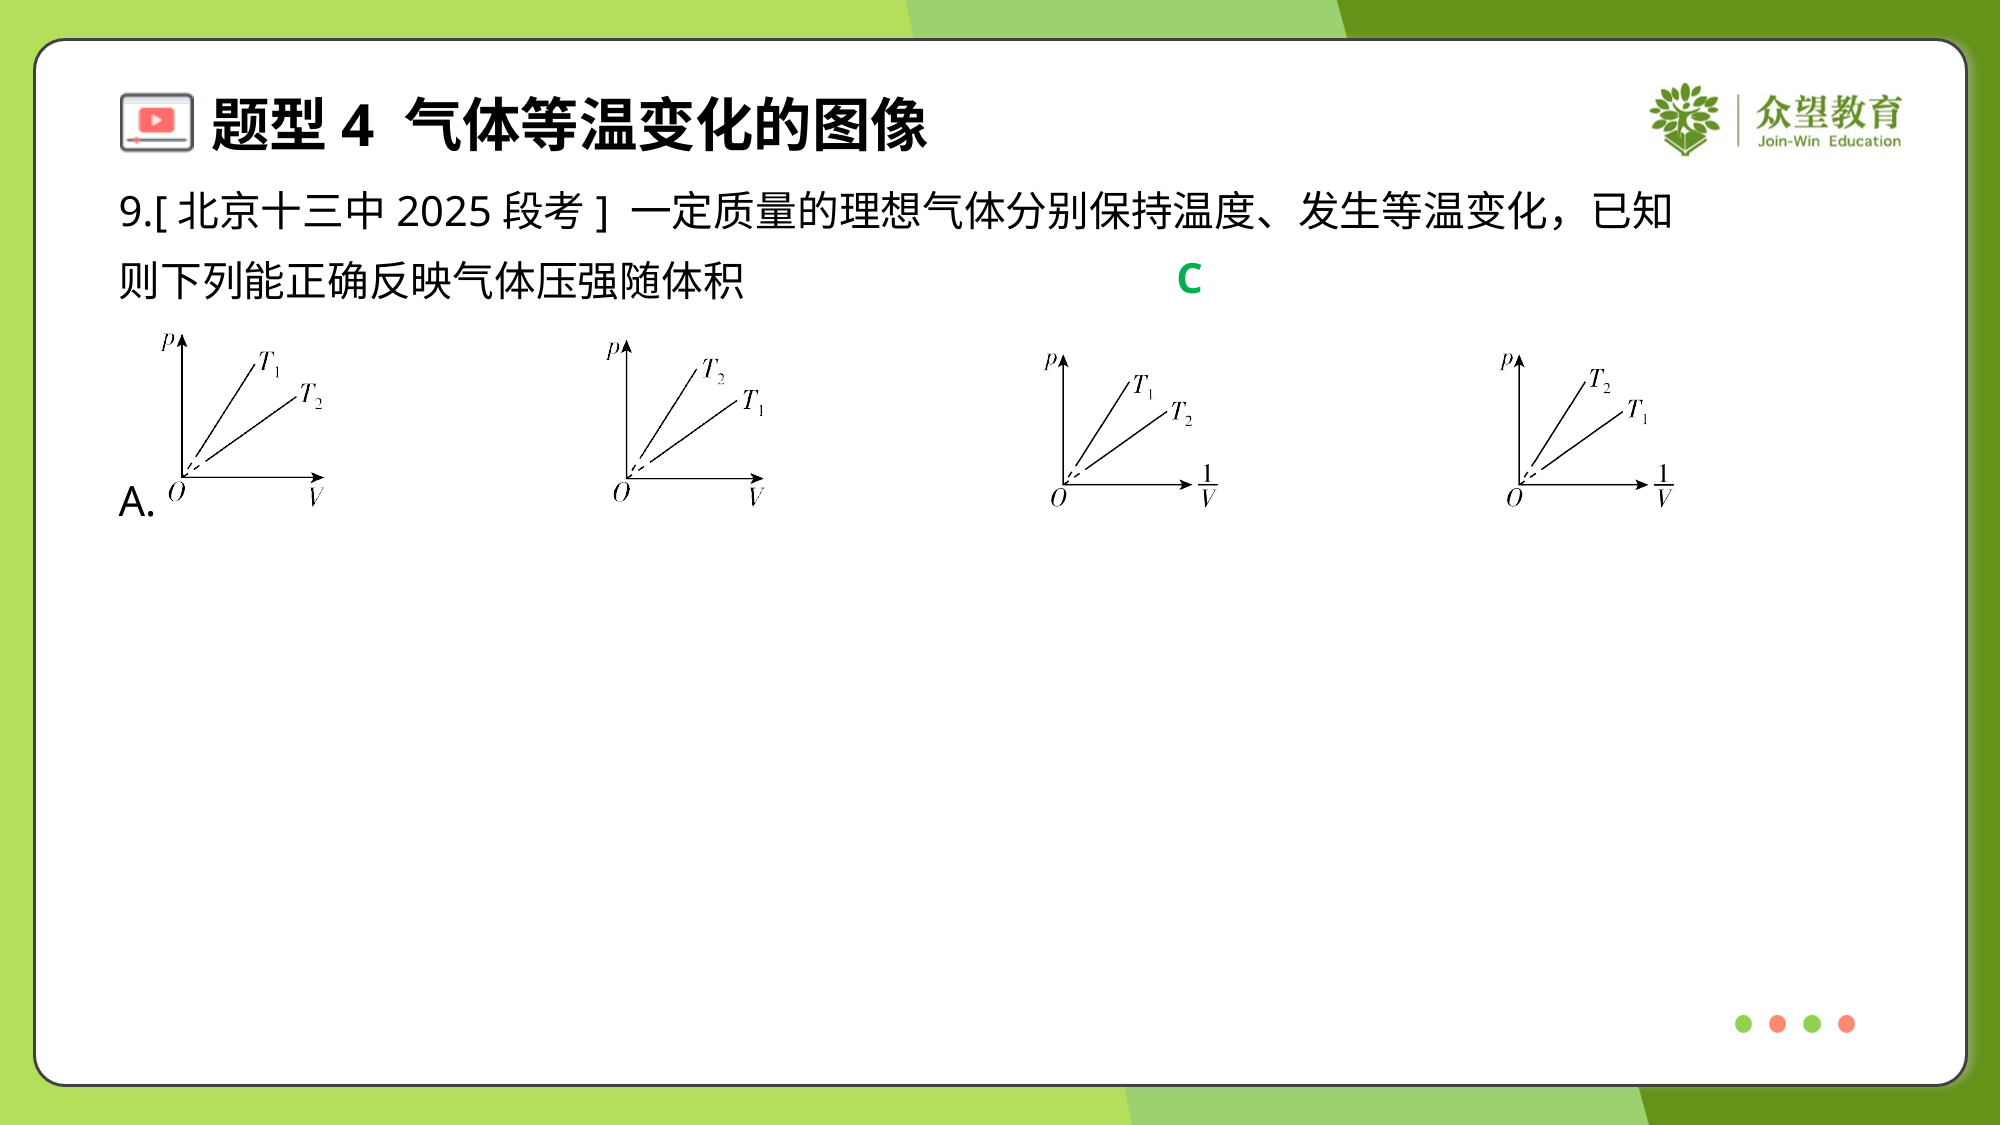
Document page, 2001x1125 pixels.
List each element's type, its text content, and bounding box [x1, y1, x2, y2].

picture [0, 0, 2000, 1125]
text_box C [1160, 231, 1219, 296]
text_box A. B. C. D. [325, 320, 1882, 515]
text_box A. B. C. D. [118, 320, 160, 515]
